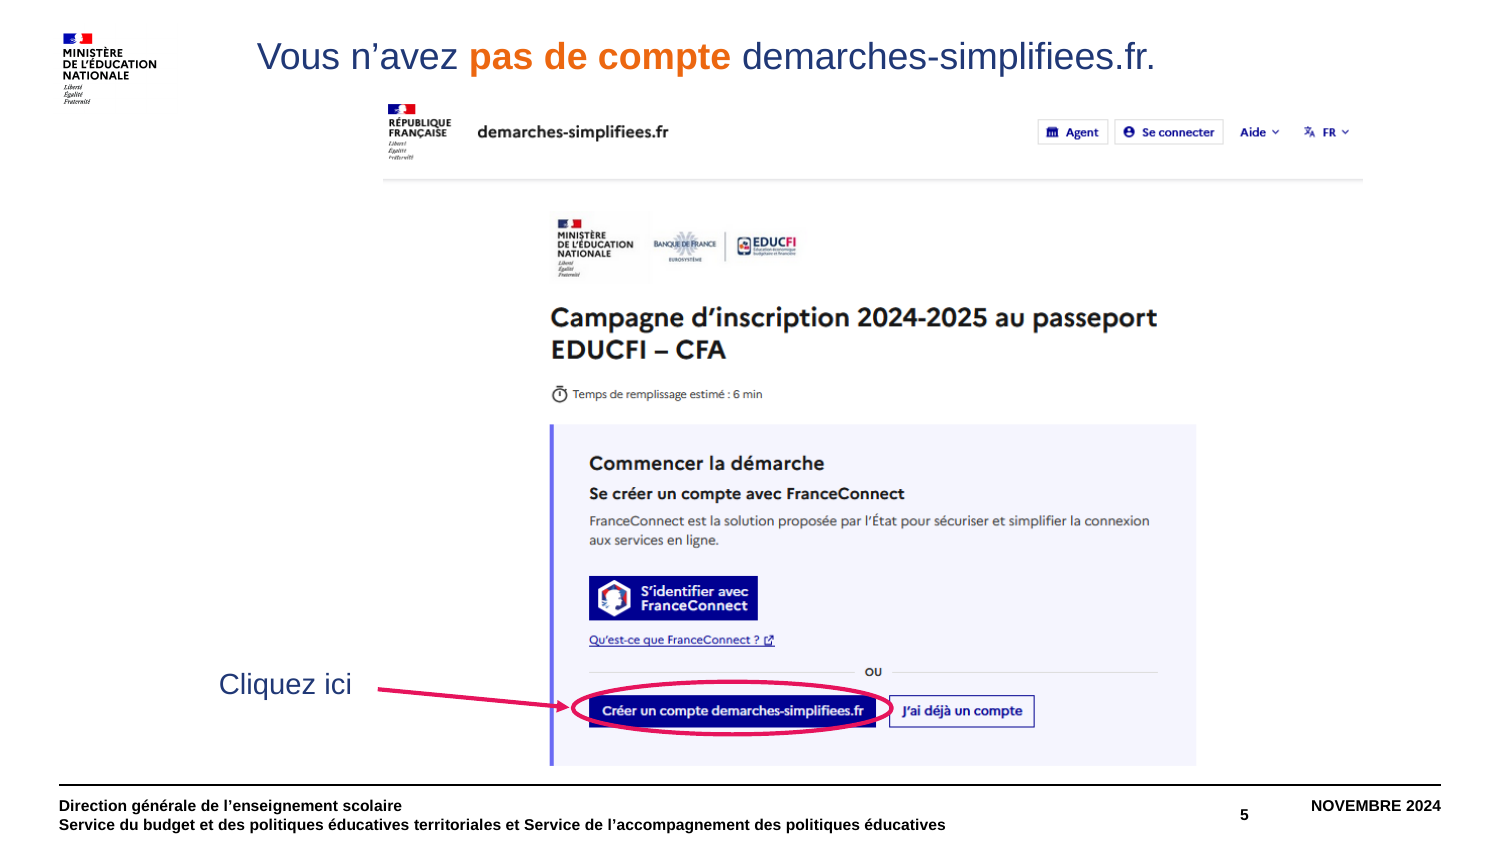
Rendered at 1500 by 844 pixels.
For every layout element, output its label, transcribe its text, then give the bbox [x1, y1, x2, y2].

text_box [377, 688, 570, 708]
picture [53, 23, 178, 114]
footer Direction générale de l’enseignement scolaire Service du budget et des politiques éducatives territoriales et Service de l’accompagnement des politiques éducatives [59, 784, 1028, 844]
slide_number 5 [1028, 784, 1249, 844]
text_box Cliquez ici [204, 657, 378, 738]
text_box Vous n’avez pas de compte demarches-simplifiees.fr. [242, 24, 1282, 85]
slide_number NOVEMBRE 2024 [1249, 784, 1441, 844]
picture [383, 95, 1364, 775]
